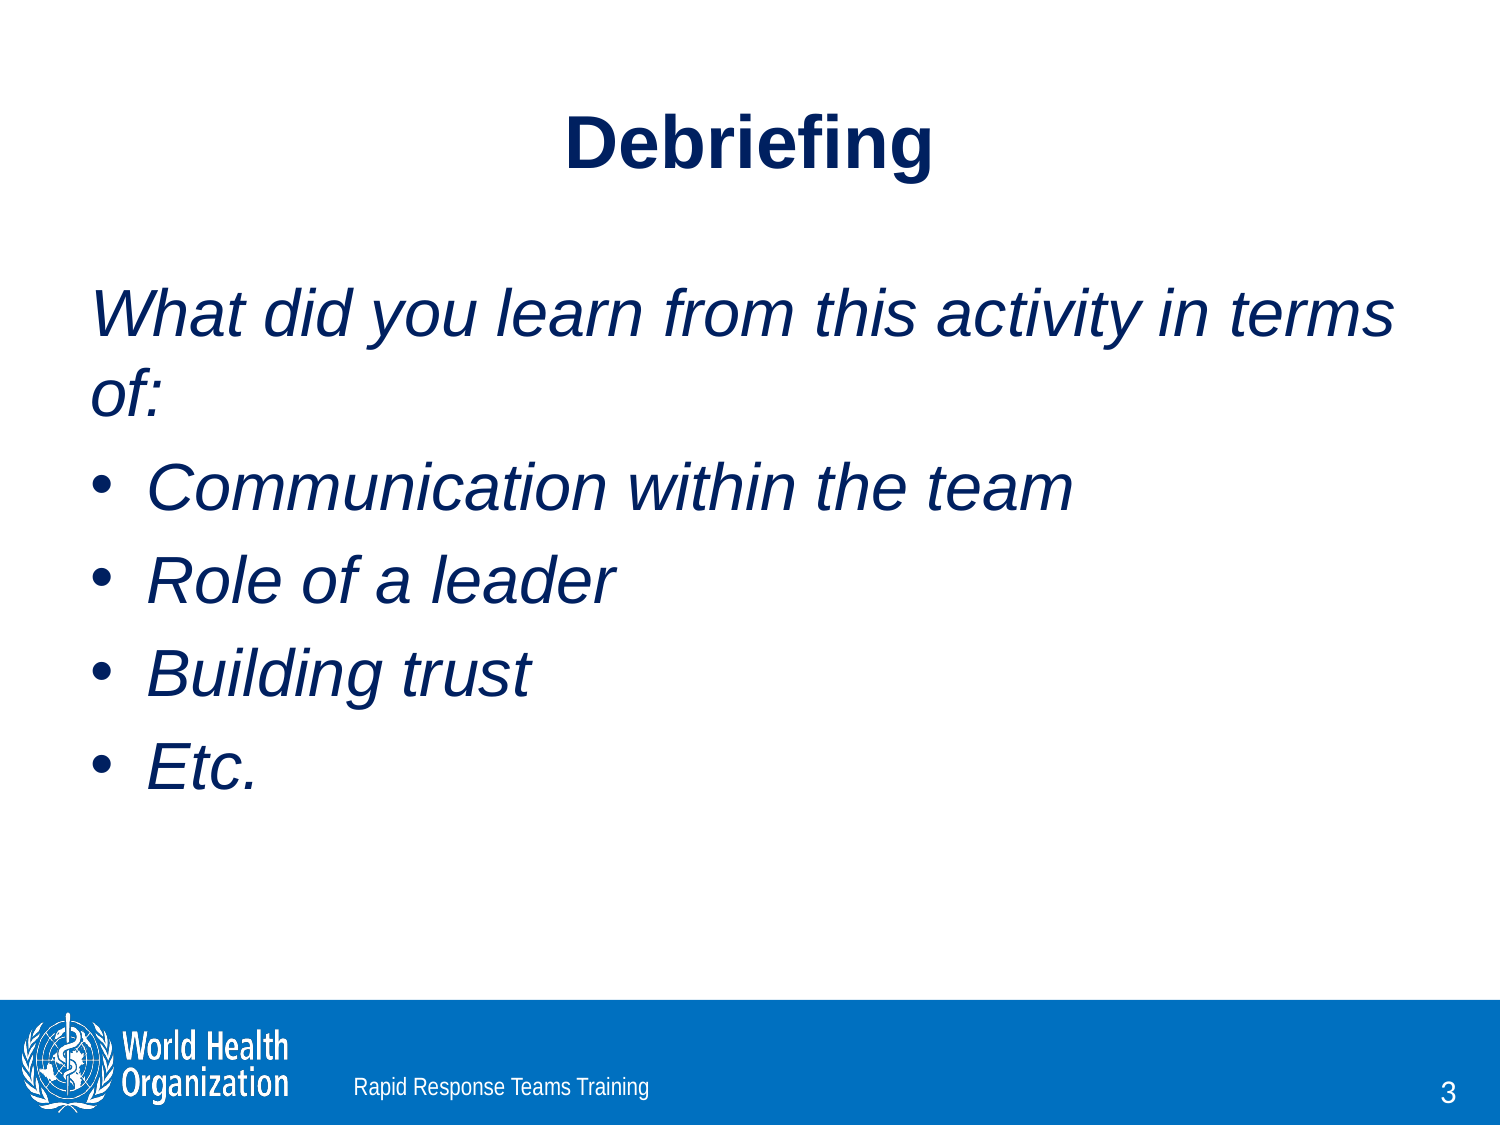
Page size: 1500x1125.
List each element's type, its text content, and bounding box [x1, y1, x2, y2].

title Debriefing [75, 45, 1425, 233]
picture [21, 1012, 288, 1113]
list What did you learn from this activity in terms of: Communication within the team Role of a leader Building trust Etc. [75, 262, 1425, 1005]
